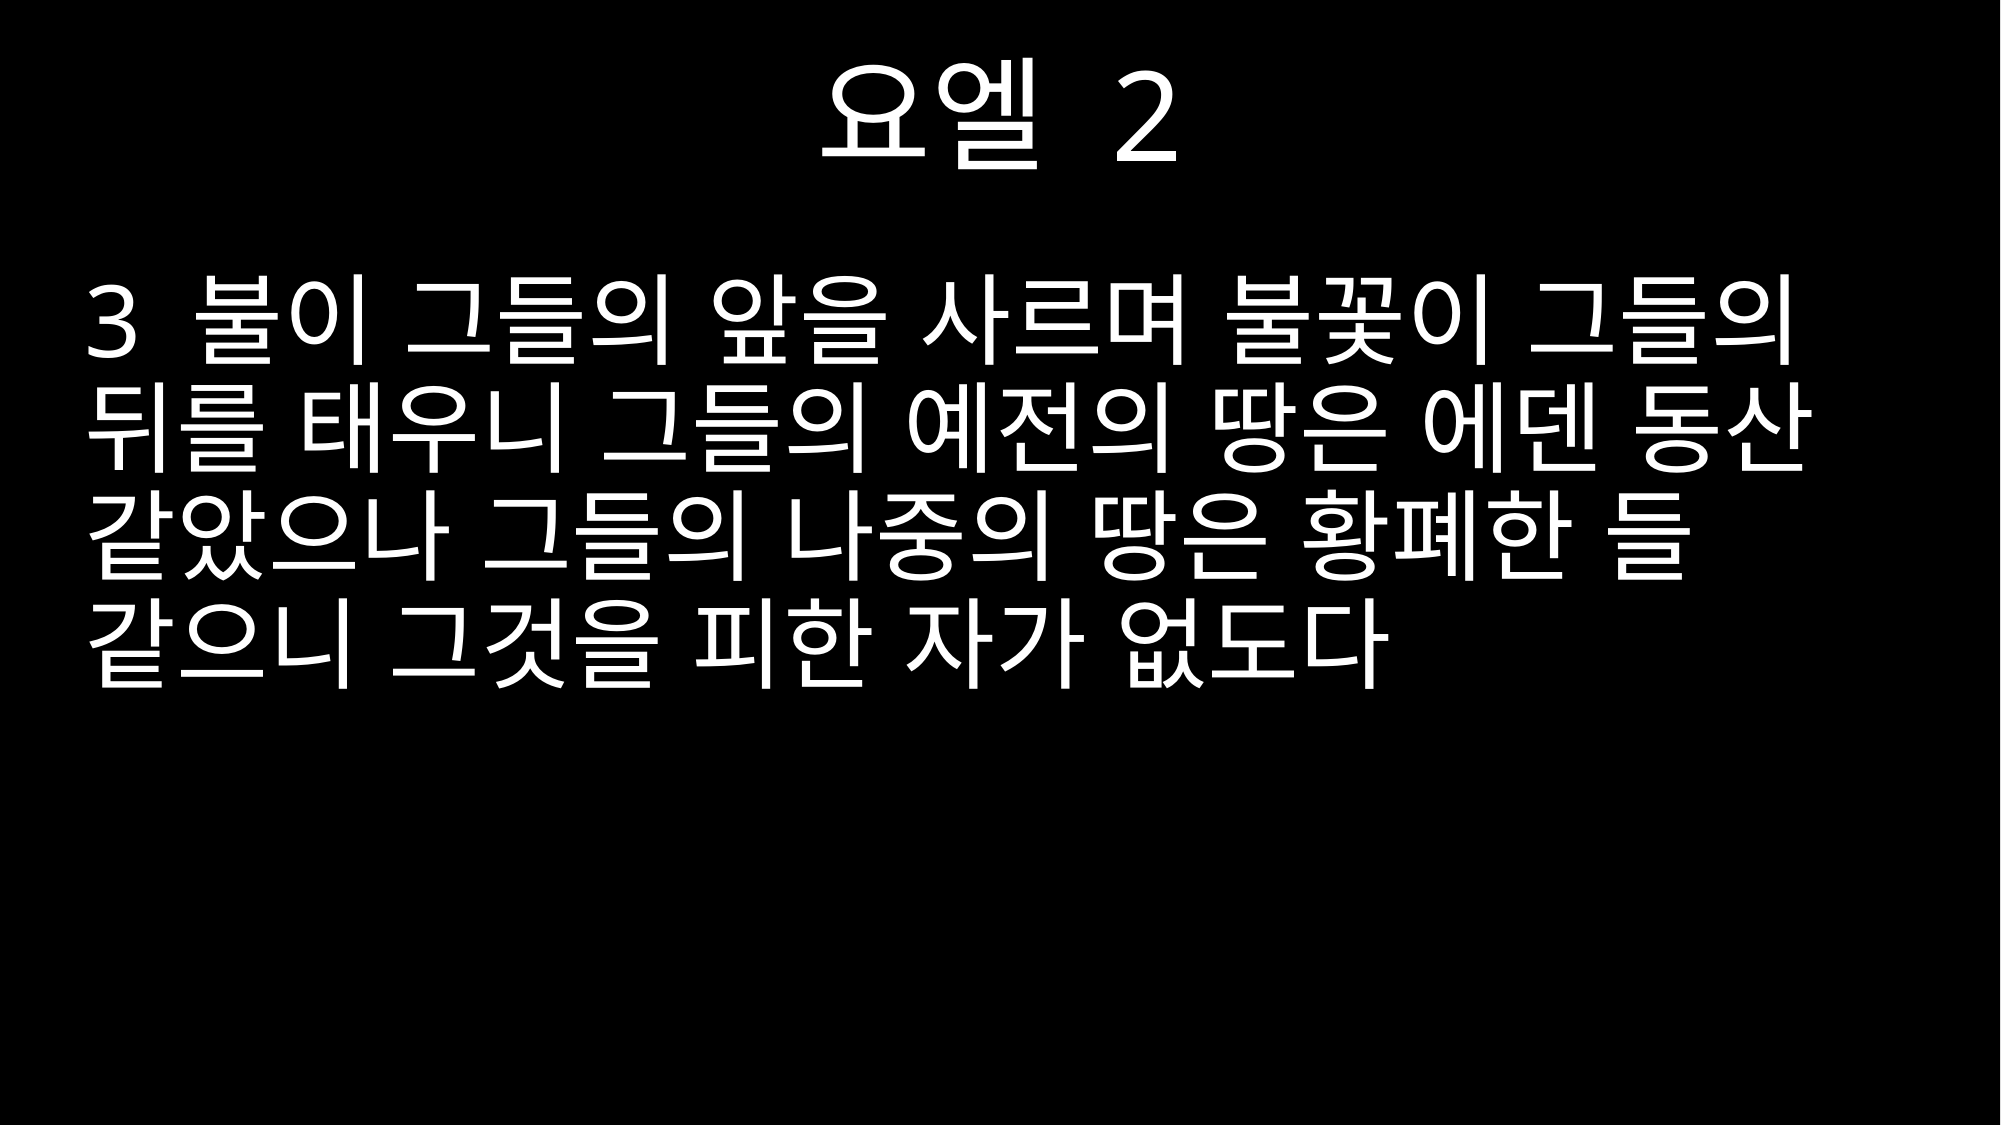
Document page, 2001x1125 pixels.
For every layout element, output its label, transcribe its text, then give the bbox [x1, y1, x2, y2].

picture [0, 0, 2001, 1125]
footer 요엘 2 [0, 32, 2000, 192]
list 3 불이 그들의 앞을 사르며 불꽃이 그들의 뒤를 태우니 그들의 예전의 땅은 에덴 동산 같았으나 그들의 나중의 땅은 황폐한 들 같으니 그것을 피한 자가 없도다 [69, 263, 1953, 423]
